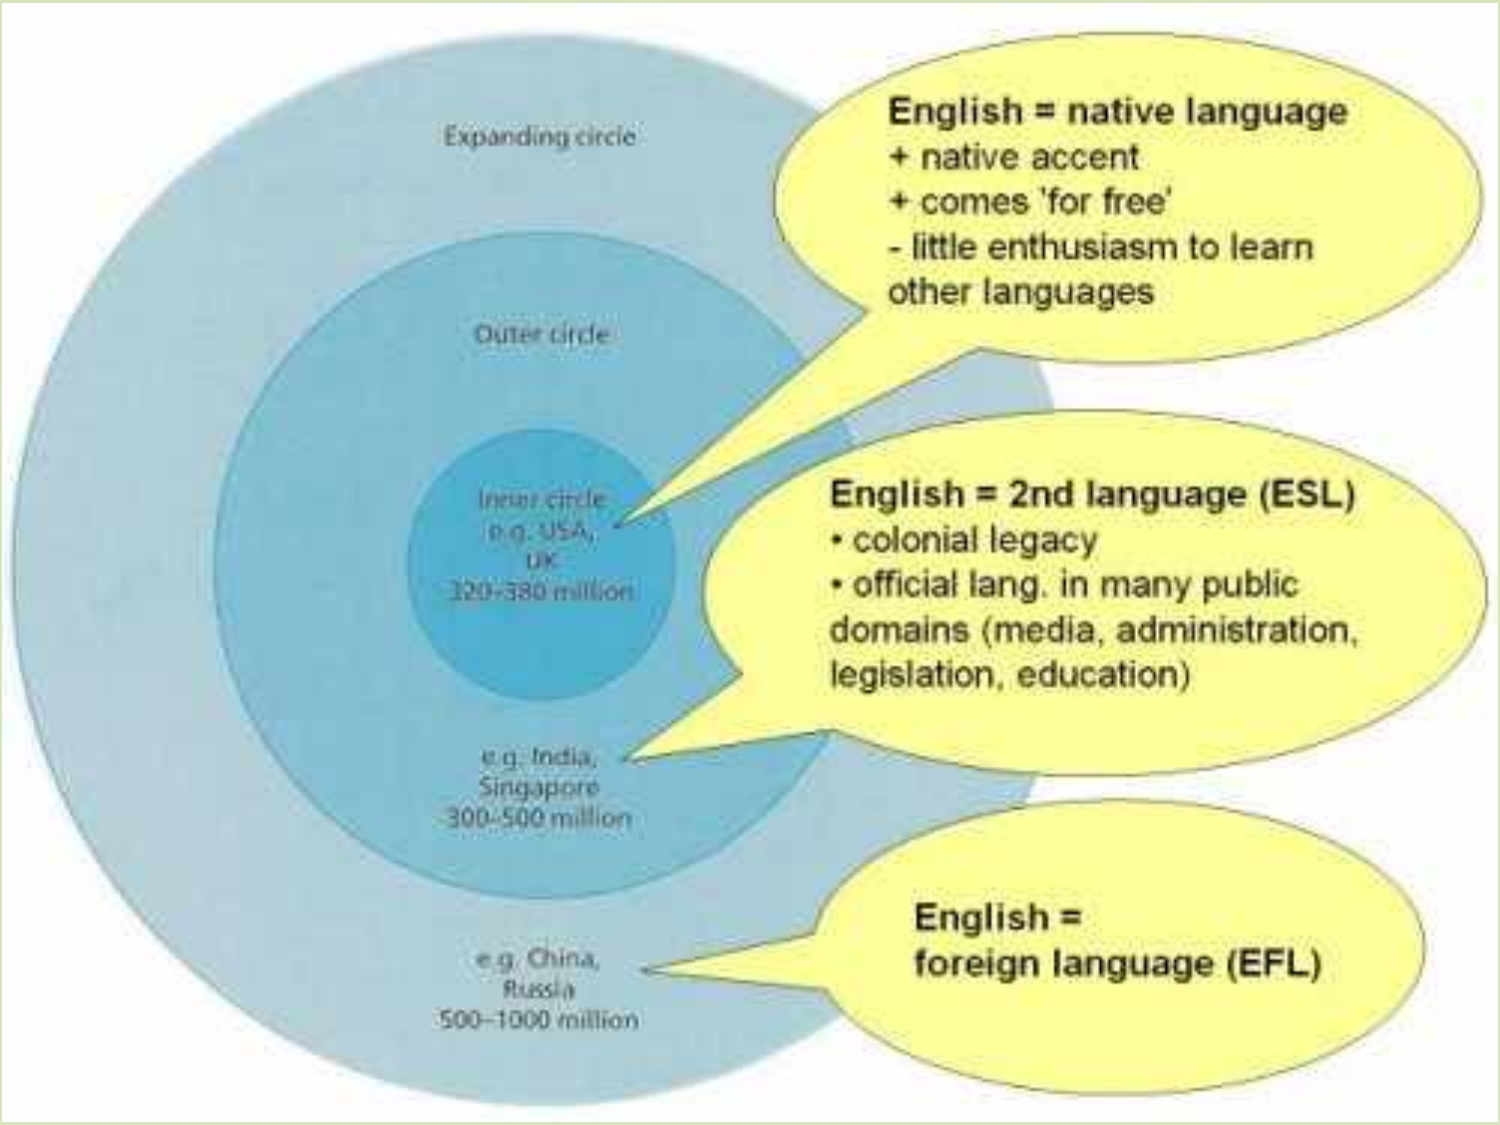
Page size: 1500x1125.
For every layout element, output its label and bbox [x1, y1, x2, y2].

list [2, 3, 1498, 1122]
